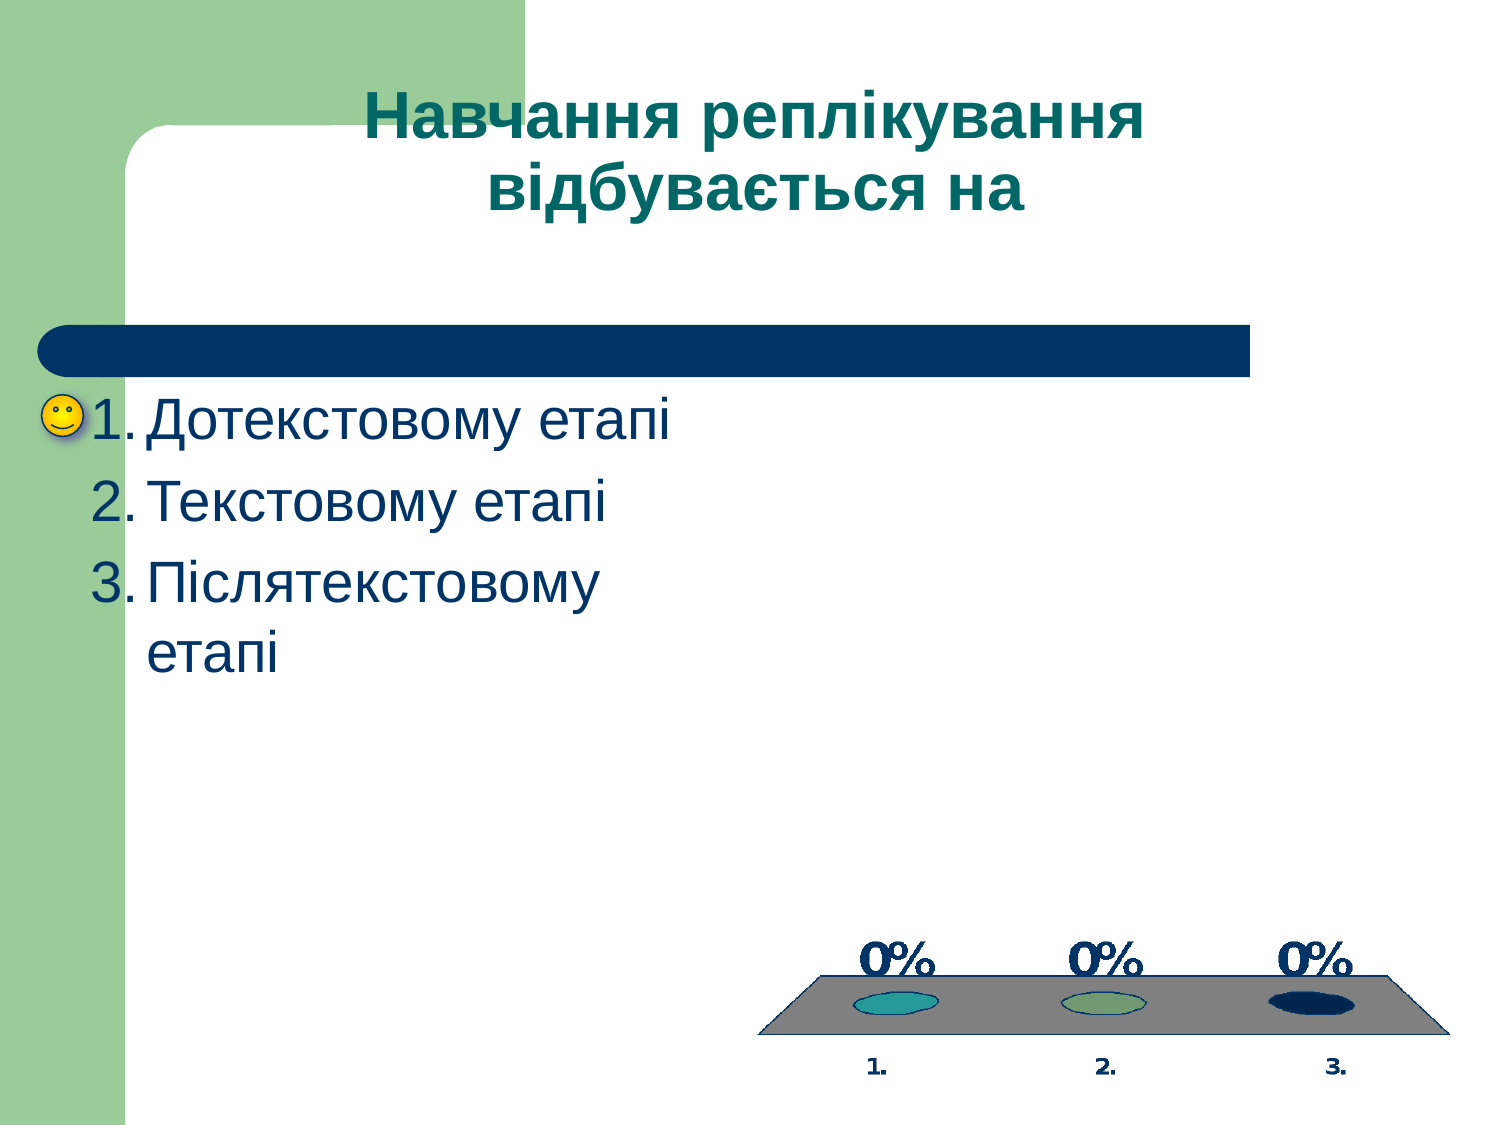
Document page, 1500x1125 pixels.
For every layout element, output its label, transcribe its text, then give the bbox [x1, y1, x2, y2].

text_box [41, 394, 75, 437]
list Дотекстовому етапі Текстовому етапі Післятекстовому етапі [75, 373, 734, 1024]
picture [739, 325, 1490, 1115]
title Навчання реплікування відбувається на [135, 45, 1375, 233]
